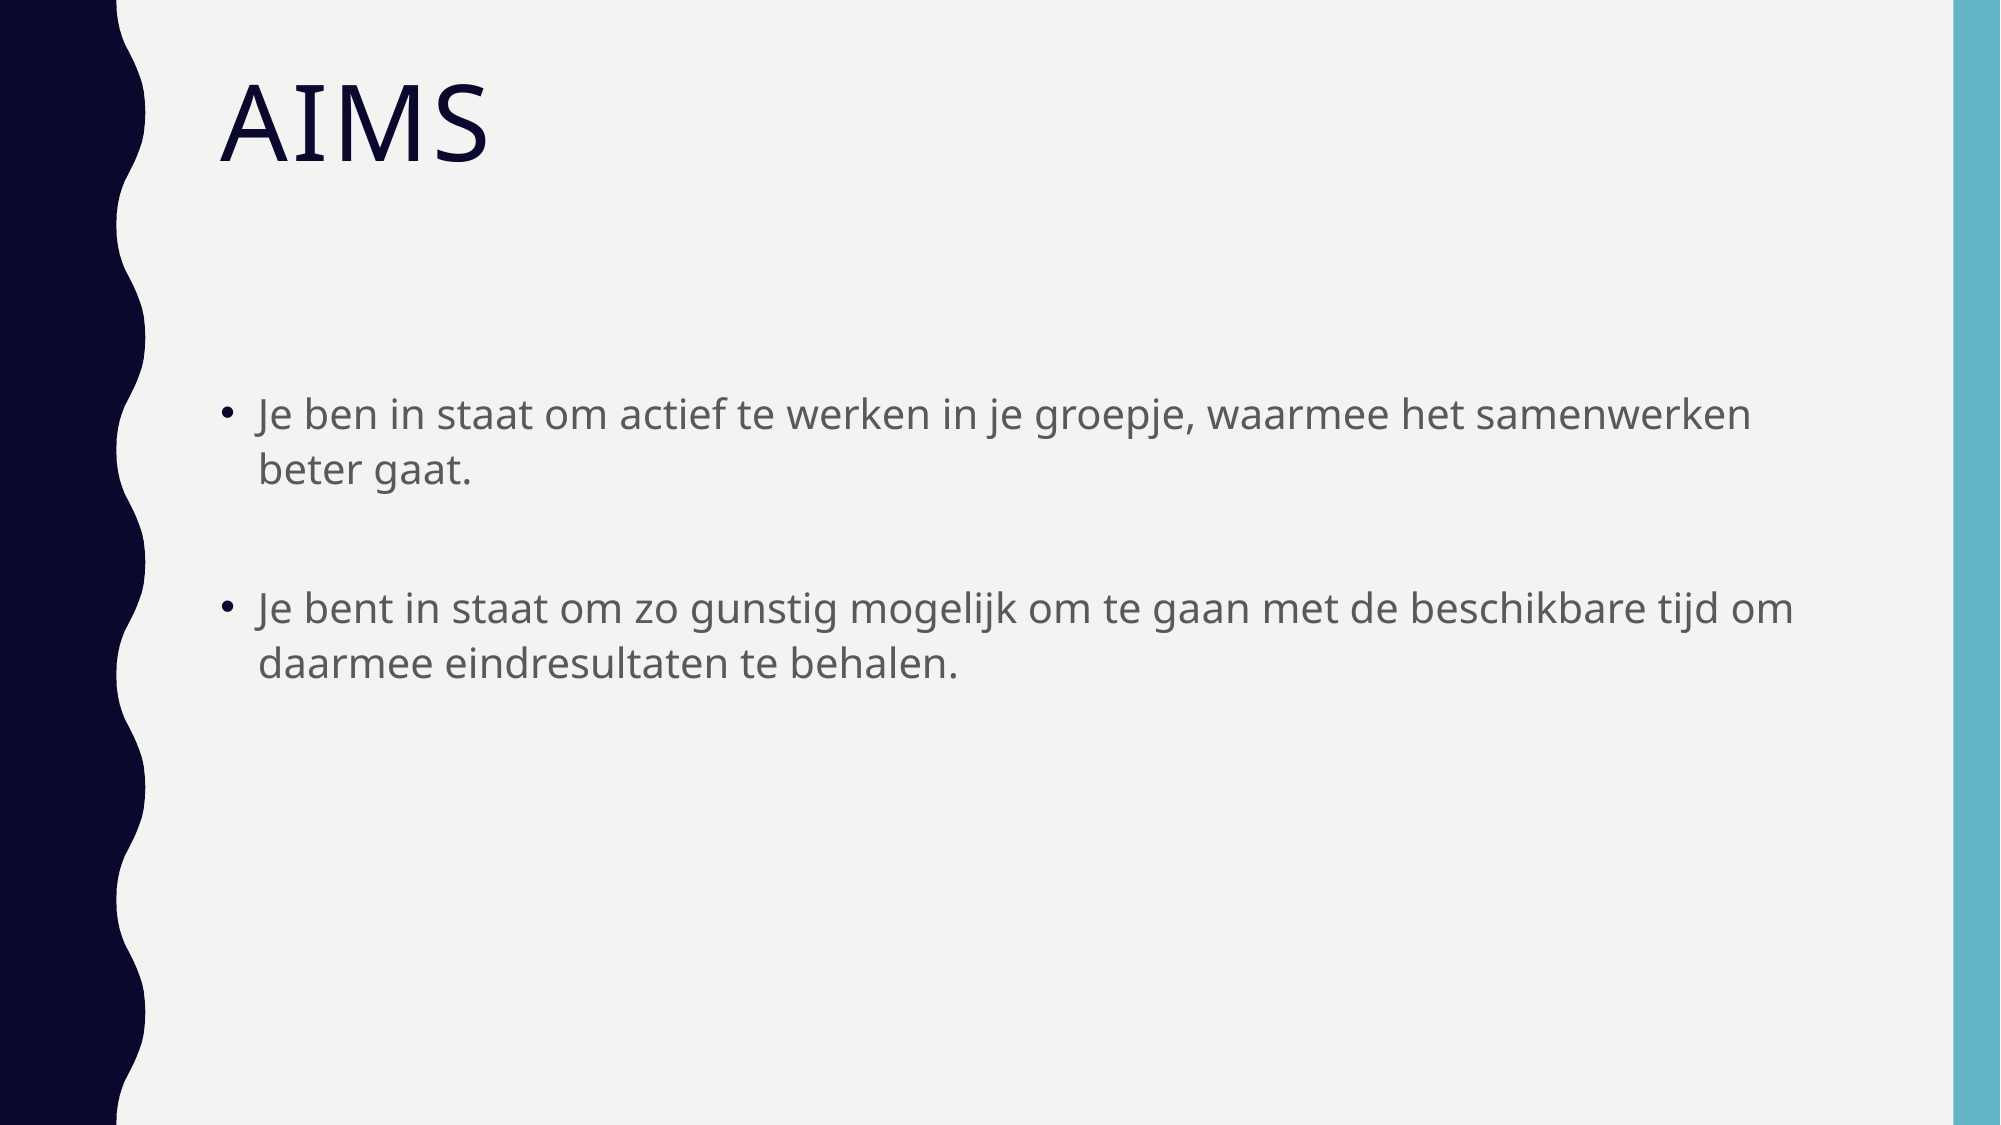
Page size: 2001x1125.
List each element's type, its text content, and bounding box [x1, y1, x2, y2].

list Je ben in staat om actief te werken in je groepje, waarmee het samenwerken beter gaat. Je bent in staat om zo gunstig mogelijk om te gaan met de beschikbare tijd om daarmee eindresultaten te behalen. [205, 375, 1875, 965]
title Aims [205, 62, 1875, 308]
